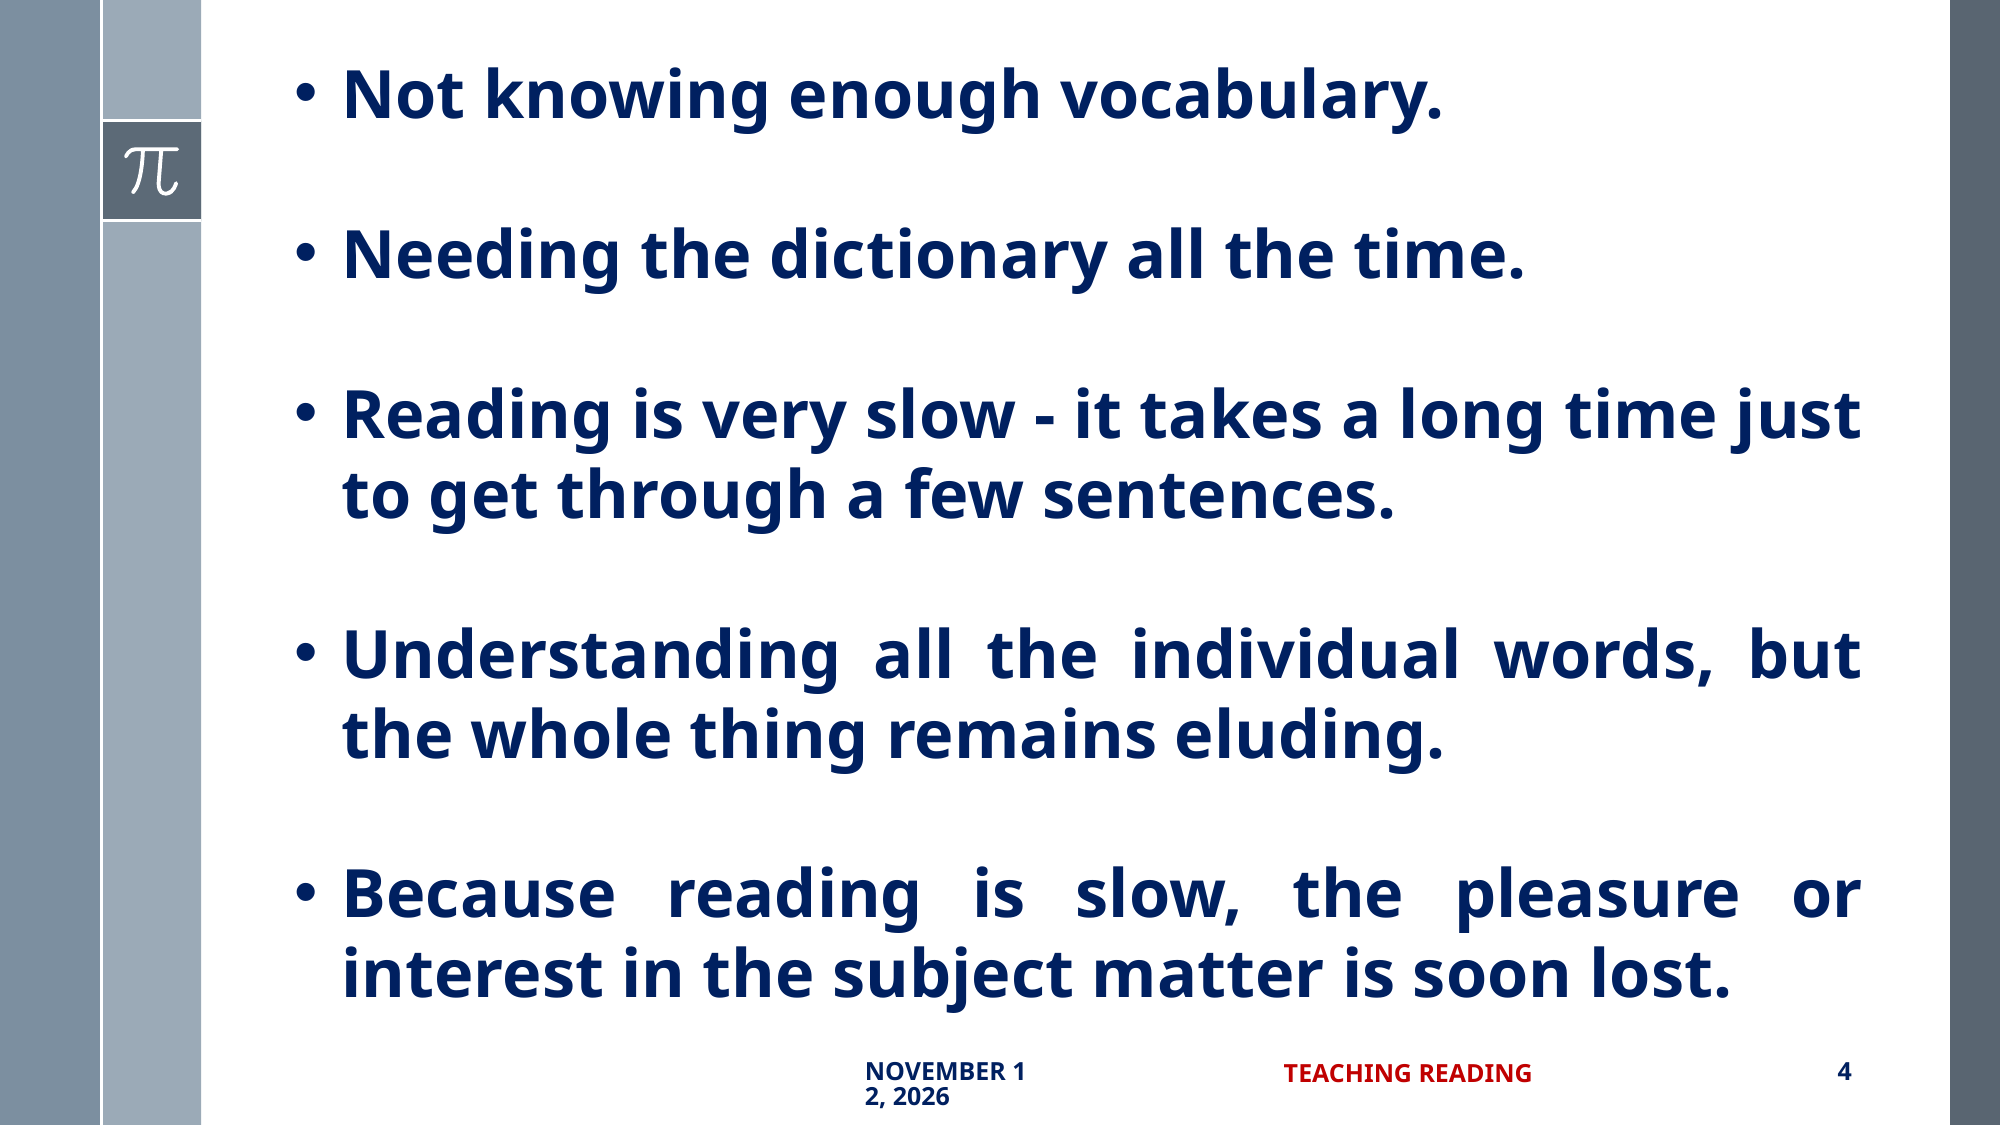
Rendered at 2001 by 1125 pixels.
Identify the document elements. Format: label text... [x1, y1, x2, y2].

footer Teaching Reading [1082, 1042, 1735, 1103]
slide_number 4 [1766, 1042, 1867, 1103]
text_box Not knowing enough vocabulary. Needing the dictionary all the time. Reading is very slow - it takes a long time just to get through a few sentences. Understanding all the individual words, but the whole thing remains eluding. Because reading is slow, the pleasure or interest in the subject matter is soon lost. [279, 44, 1879, 1019]
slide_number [849, 1042, 1050, 1103]
